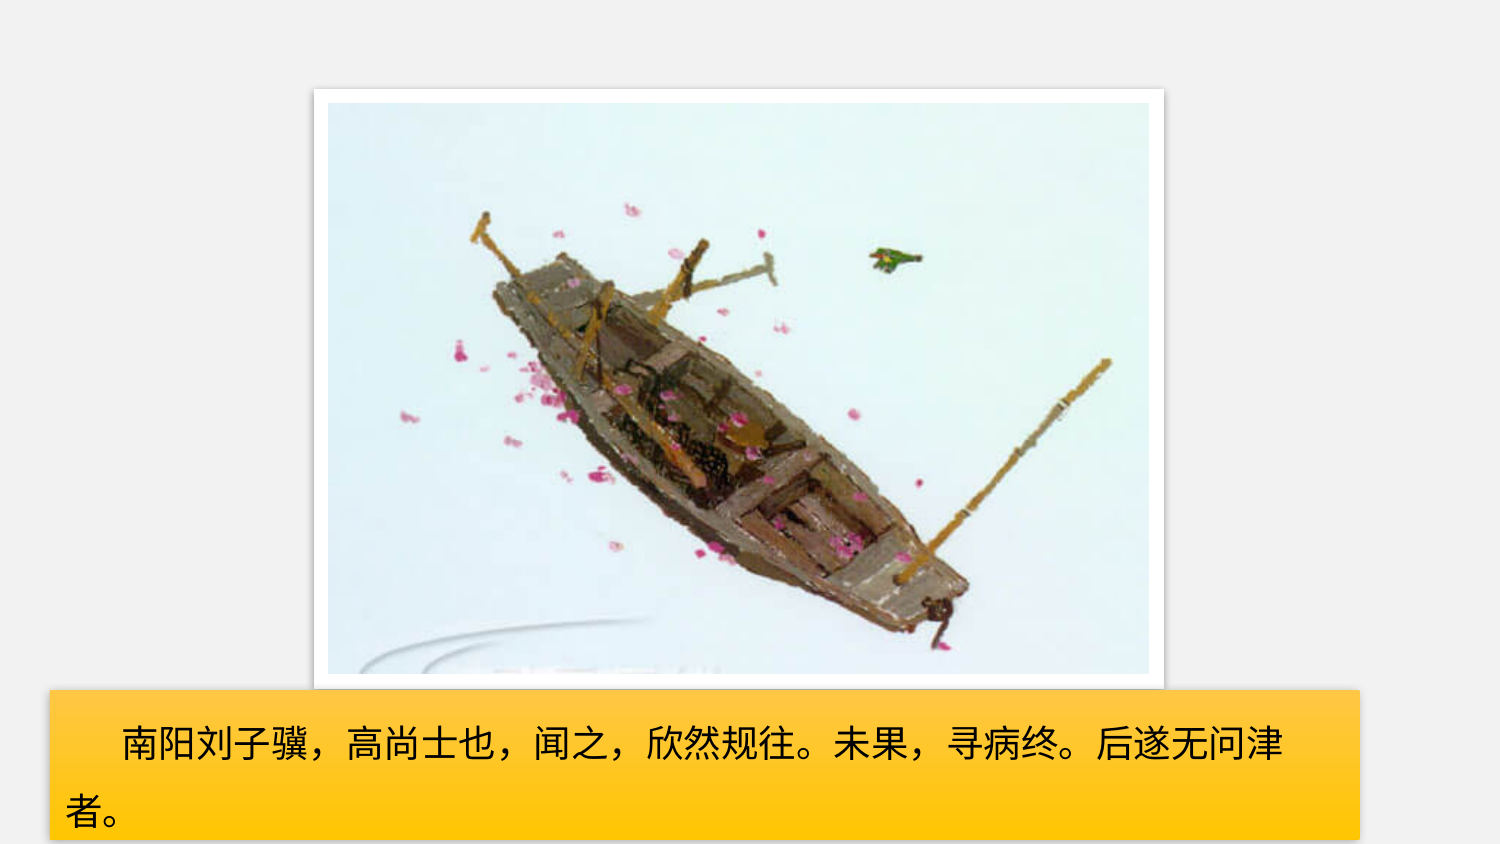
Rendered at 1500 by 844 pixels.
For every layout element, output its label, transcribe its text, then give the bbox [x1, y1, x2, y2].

picture [327, 102, 1150, 675]
text_box 南阳刘子骥，高尚士也，闻之，欣然规往。未果，寻病终。后遂无问津者。 [49, 690, 1360, 840]
